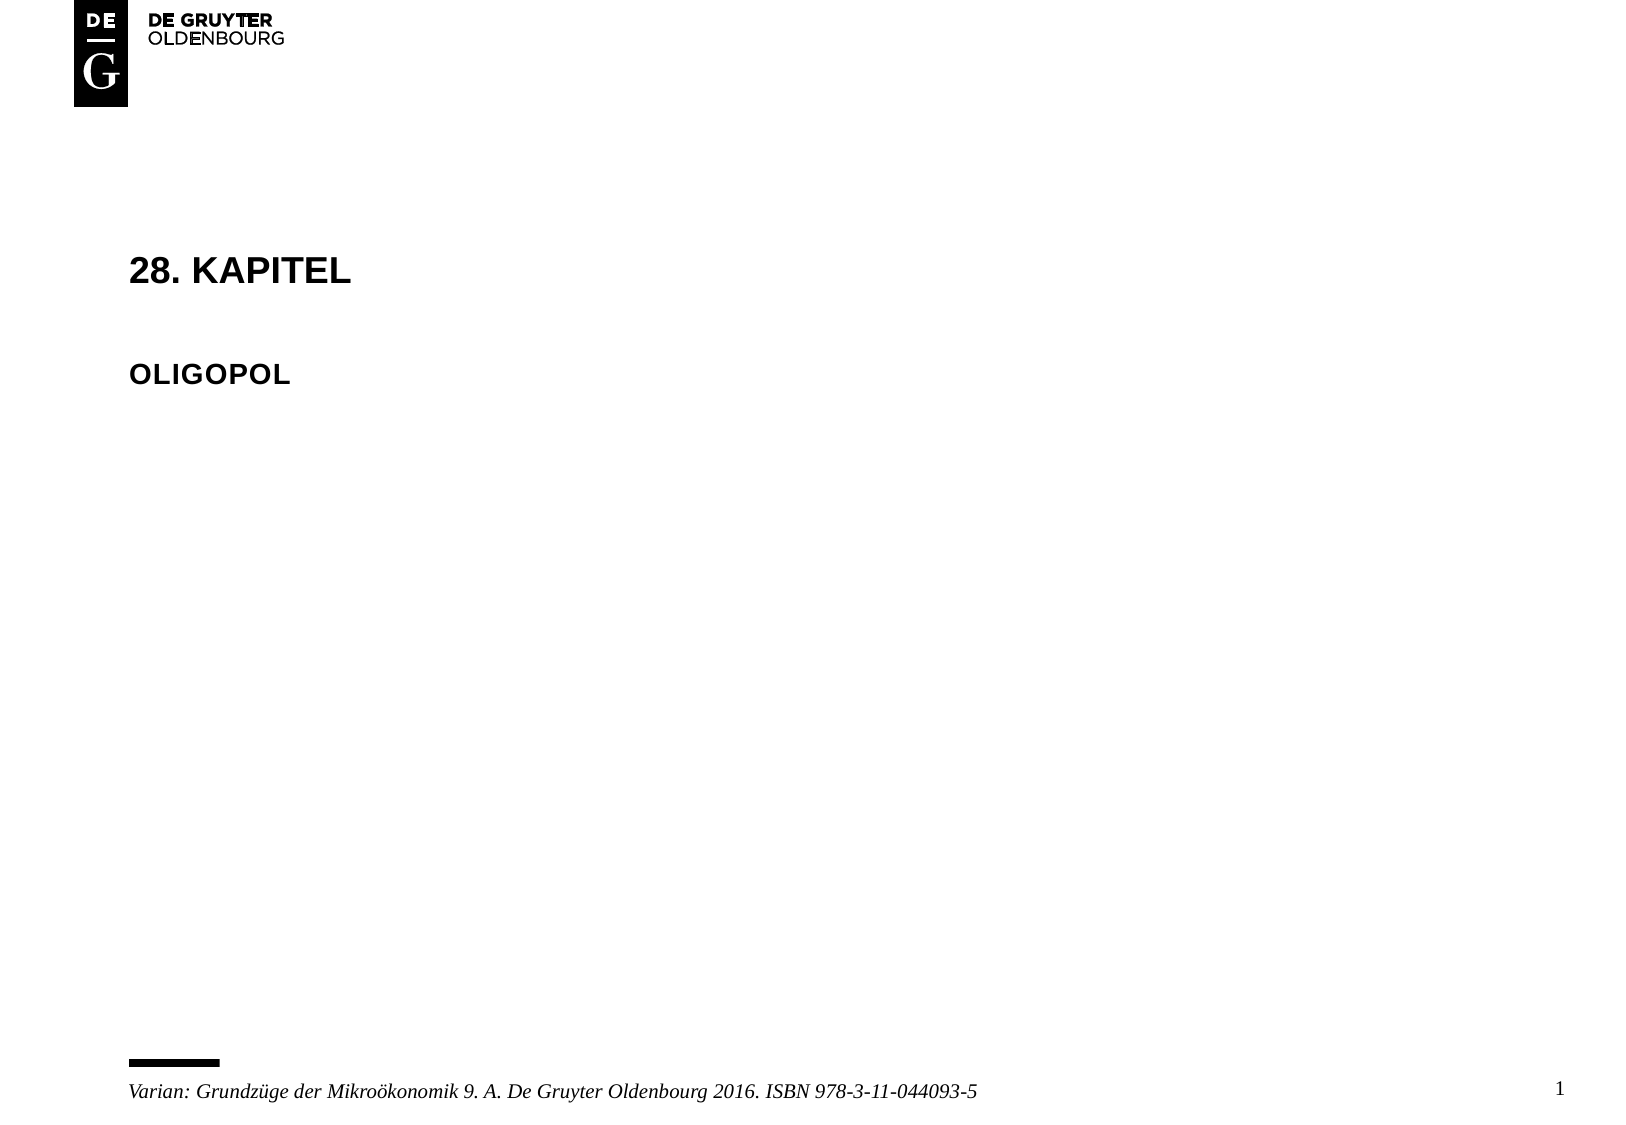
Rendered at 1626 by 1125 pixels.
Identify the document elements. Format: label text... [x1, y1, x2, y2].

title 28. Kapitel [129, 245, 1556, 328]
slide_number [128, 1077, 1539, 1108]
slide_number 1 [1554, 1074, 1614, 1104]
list Oligopol [129, 355, 1556, 1018]
